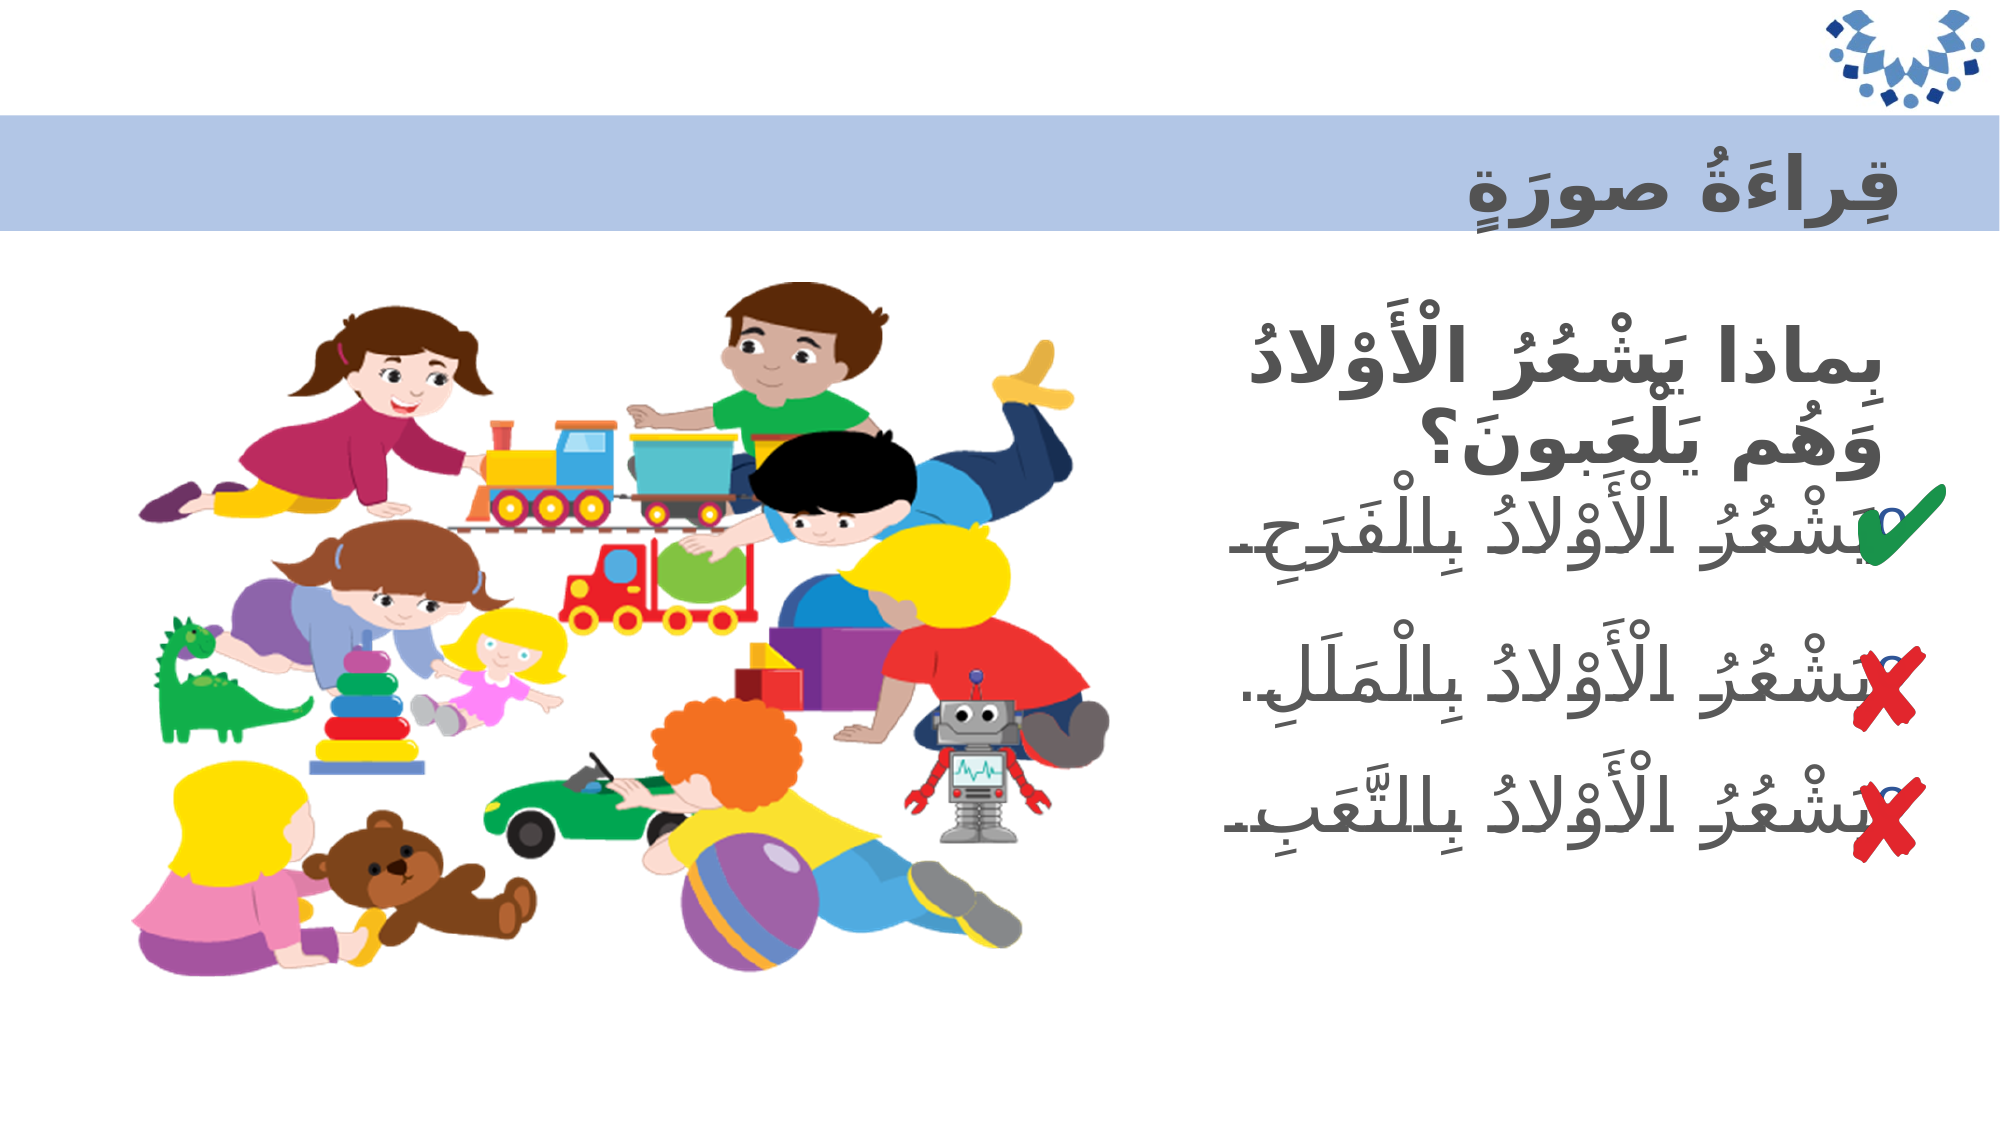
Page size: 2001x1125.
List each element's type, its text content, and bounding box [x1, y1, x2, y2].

text_box قِراءَةُ صورَةٍ [0, 113, 1919, 240]
text_box يَشْعُرُ الْأَوْلادُ بِالْفَرَحِ. [1211, 481, 1926, 600]
text_box [1919, 114, 2000, 232]
text_box بِماذا يَشْعُرُ الْأَوْلادُ وَهُم يَلْعَبونَ؟ [1211, 309, 1902, 429]
text_box يَشْعُرُ الْأَوْلادُ بِالتَّعَبِ. [1110, 760, 1926, 879]
picture [1816, 10, 1992, 114]
picture [131, 282, 1110, 977]
text_box يَشْعُرُ الْأَوْلادُ بِالْمَلَلِ. [1211, 629, 1926, 749]
picture [1853, 646, 1926, 732]
picture [1853, 777, 1926, 863]
picture [1858, 484, 1946, 566]
